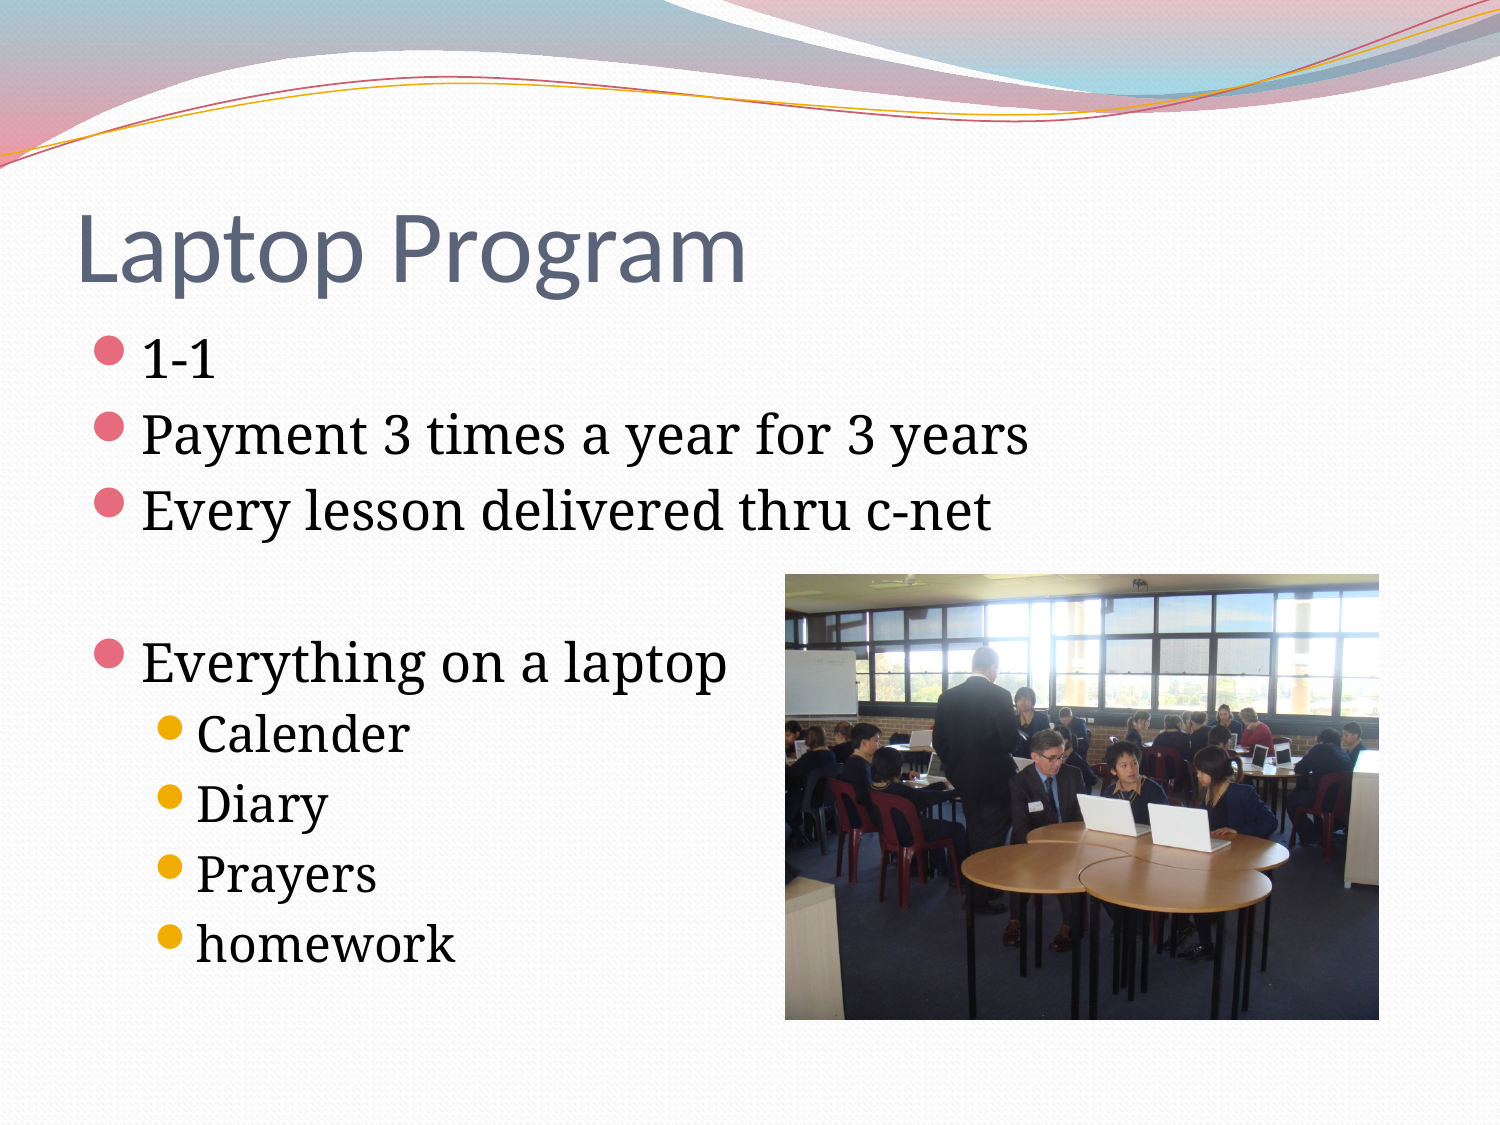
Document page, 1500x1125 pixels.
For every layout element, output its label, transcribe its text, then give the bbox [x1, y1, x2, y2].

list 1-1 Payment 3 times a year for 3 years Every lesson delivered thru c-net Everything on a laptop Calender Diary Prayers homework [75, 317, 1425, 1038]
title Laptop Program [75, 115, 1425, 303]
picture [784, 573, 1380, 1020]
